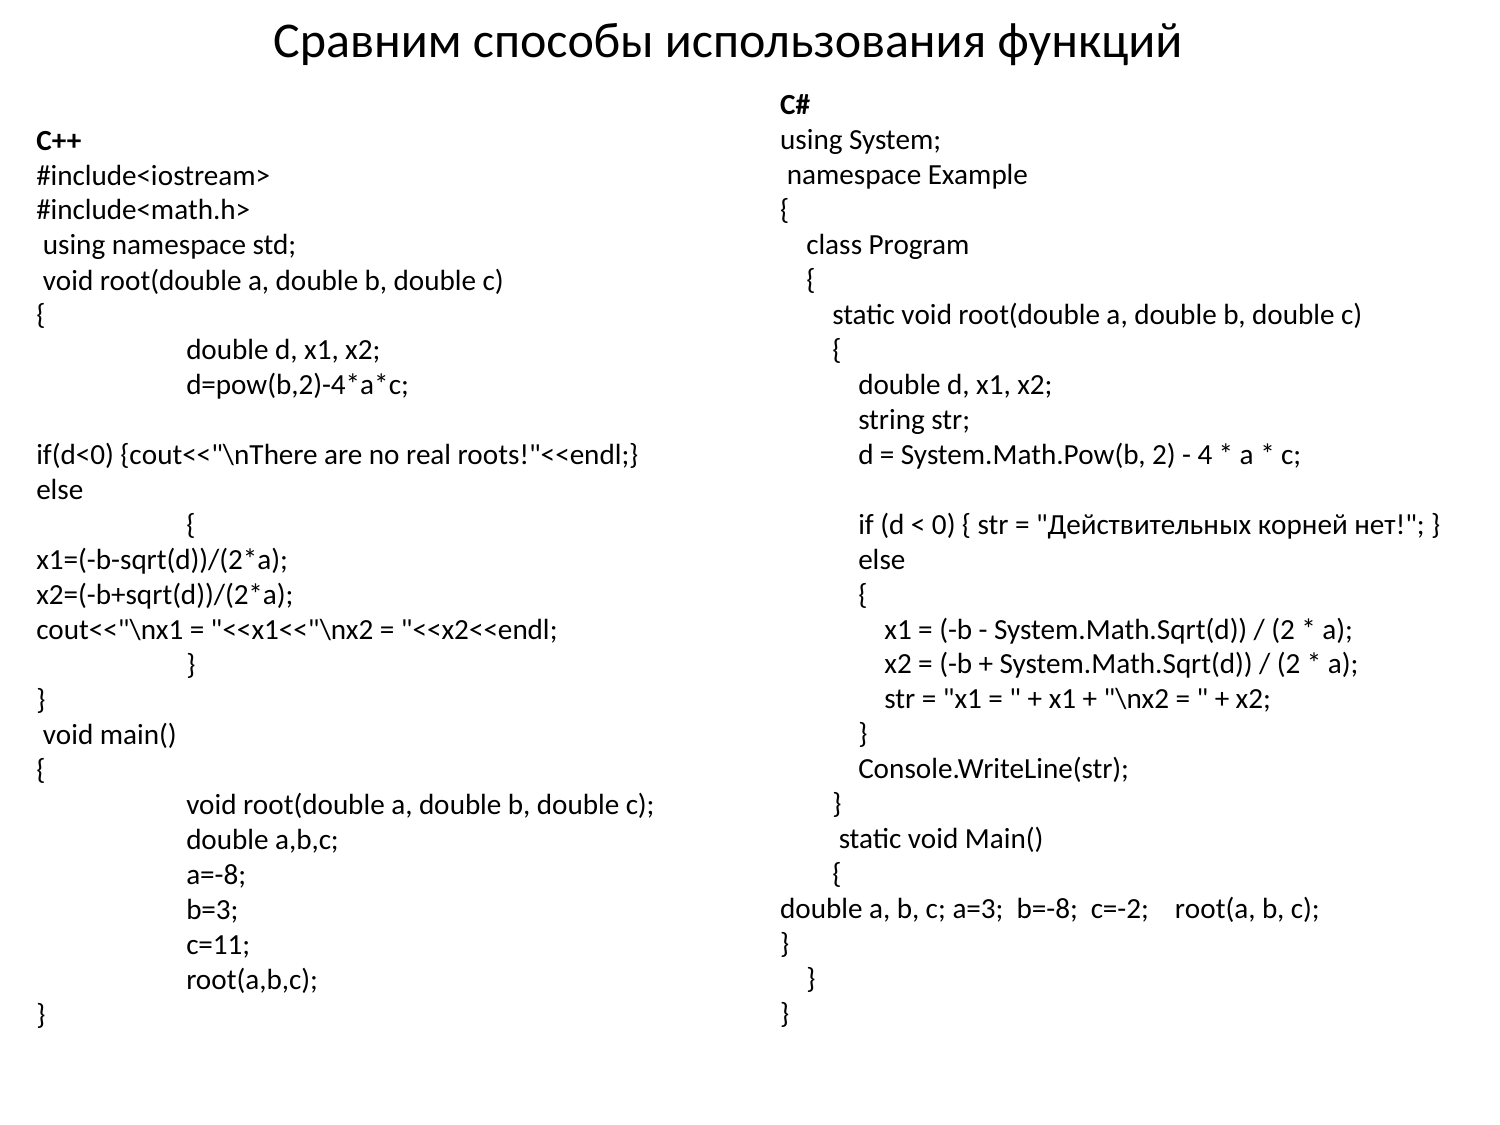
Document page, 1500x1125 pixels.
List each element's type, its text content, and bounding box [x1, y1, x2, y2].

text_box C# using System; namespace Example { class Program { static void root(double a, double b, double c) { double d, x1, x2; string str; d = System.Math.Pow(b, 2) - 4 * a * c; if (d < 0) { str = "Действительных корней нет!"; } else { x1 = (-b - System.Math.Sqrt(d)) / (2 * a); x2 = (-b + System.Math.Sqrt(d)) / (2 * a); str = "x1 = " + x1 + "\nx2 = " + x2; } Console.WriteLine(str); } static void Main() { double a, b, c; a=3; b=-8; c=-2; root(a, b, c); } } } [765, 78, 1457, 1072]
text_box C++ #include<iostream> #include<math.h> using namespace std; void root(double a, double b, double c) { double d, x1, x2; d=pow(b,2)-4*a*c; if(d<0) {cout<<"\nThere are no real roots!"<<endl;} else { x1=(-b-sqrt(d))/(2*a); x2=(-b+sqrt(d))/(2*a); cout<<"\nx1 = "<<x1<<"\nx2 = "<<x2<<endl; } } void main() { void root(double a, double b, double c); double a,b,c; a=-8; b=3; c=11; root(a,b,c); } [21, 113, 671, 1038]
text_box Сравним способы использования функций [258, 0, 1198, 75]
